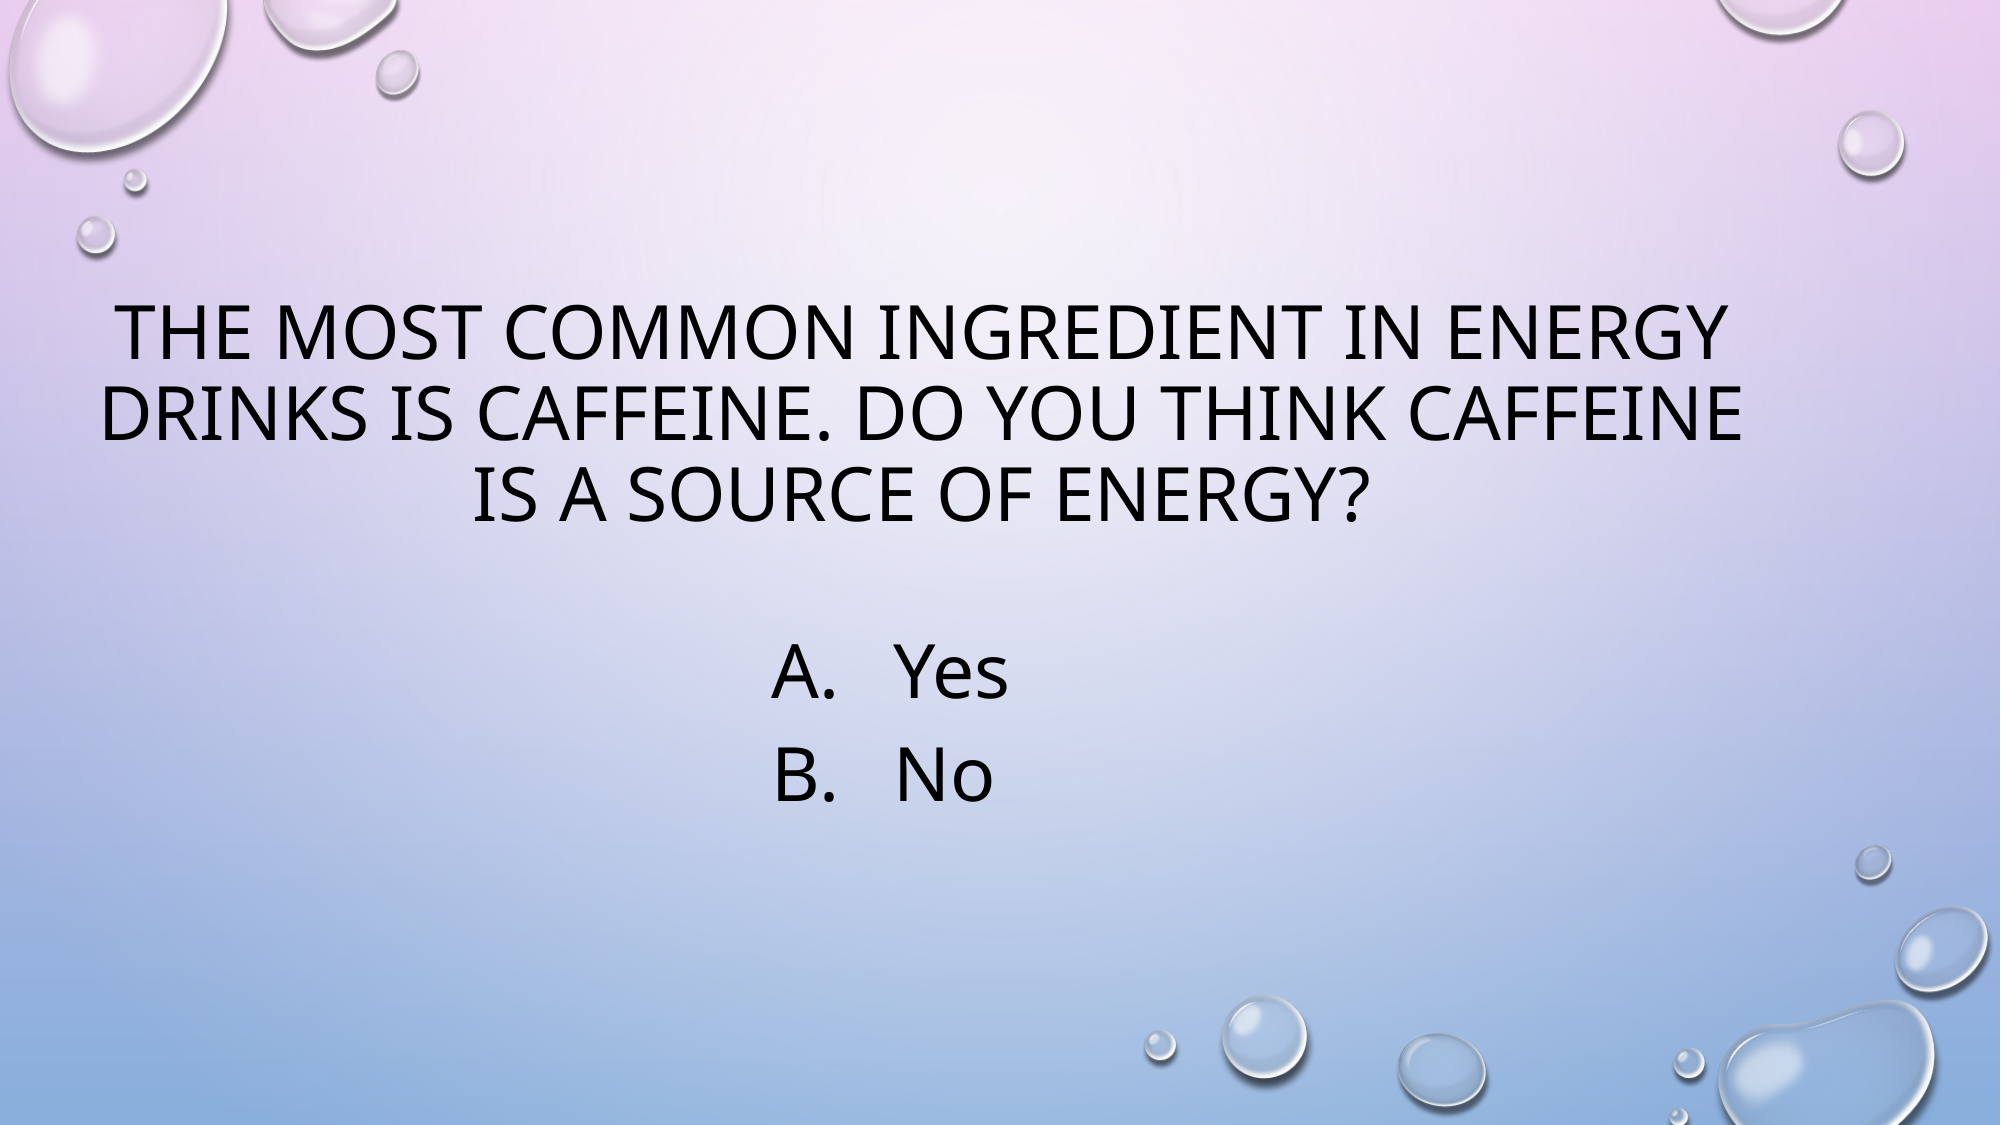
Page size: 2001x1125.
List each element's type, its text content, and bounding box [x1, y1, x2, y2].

picture [0, 0, 2000, 1125]
table_header Yes No [763, 588, 2000, 853]
text_box The most common ingredient in energy drinks is caffeine. Do you think caffeine is a source of energy? [72, 331, 1773, 500]
